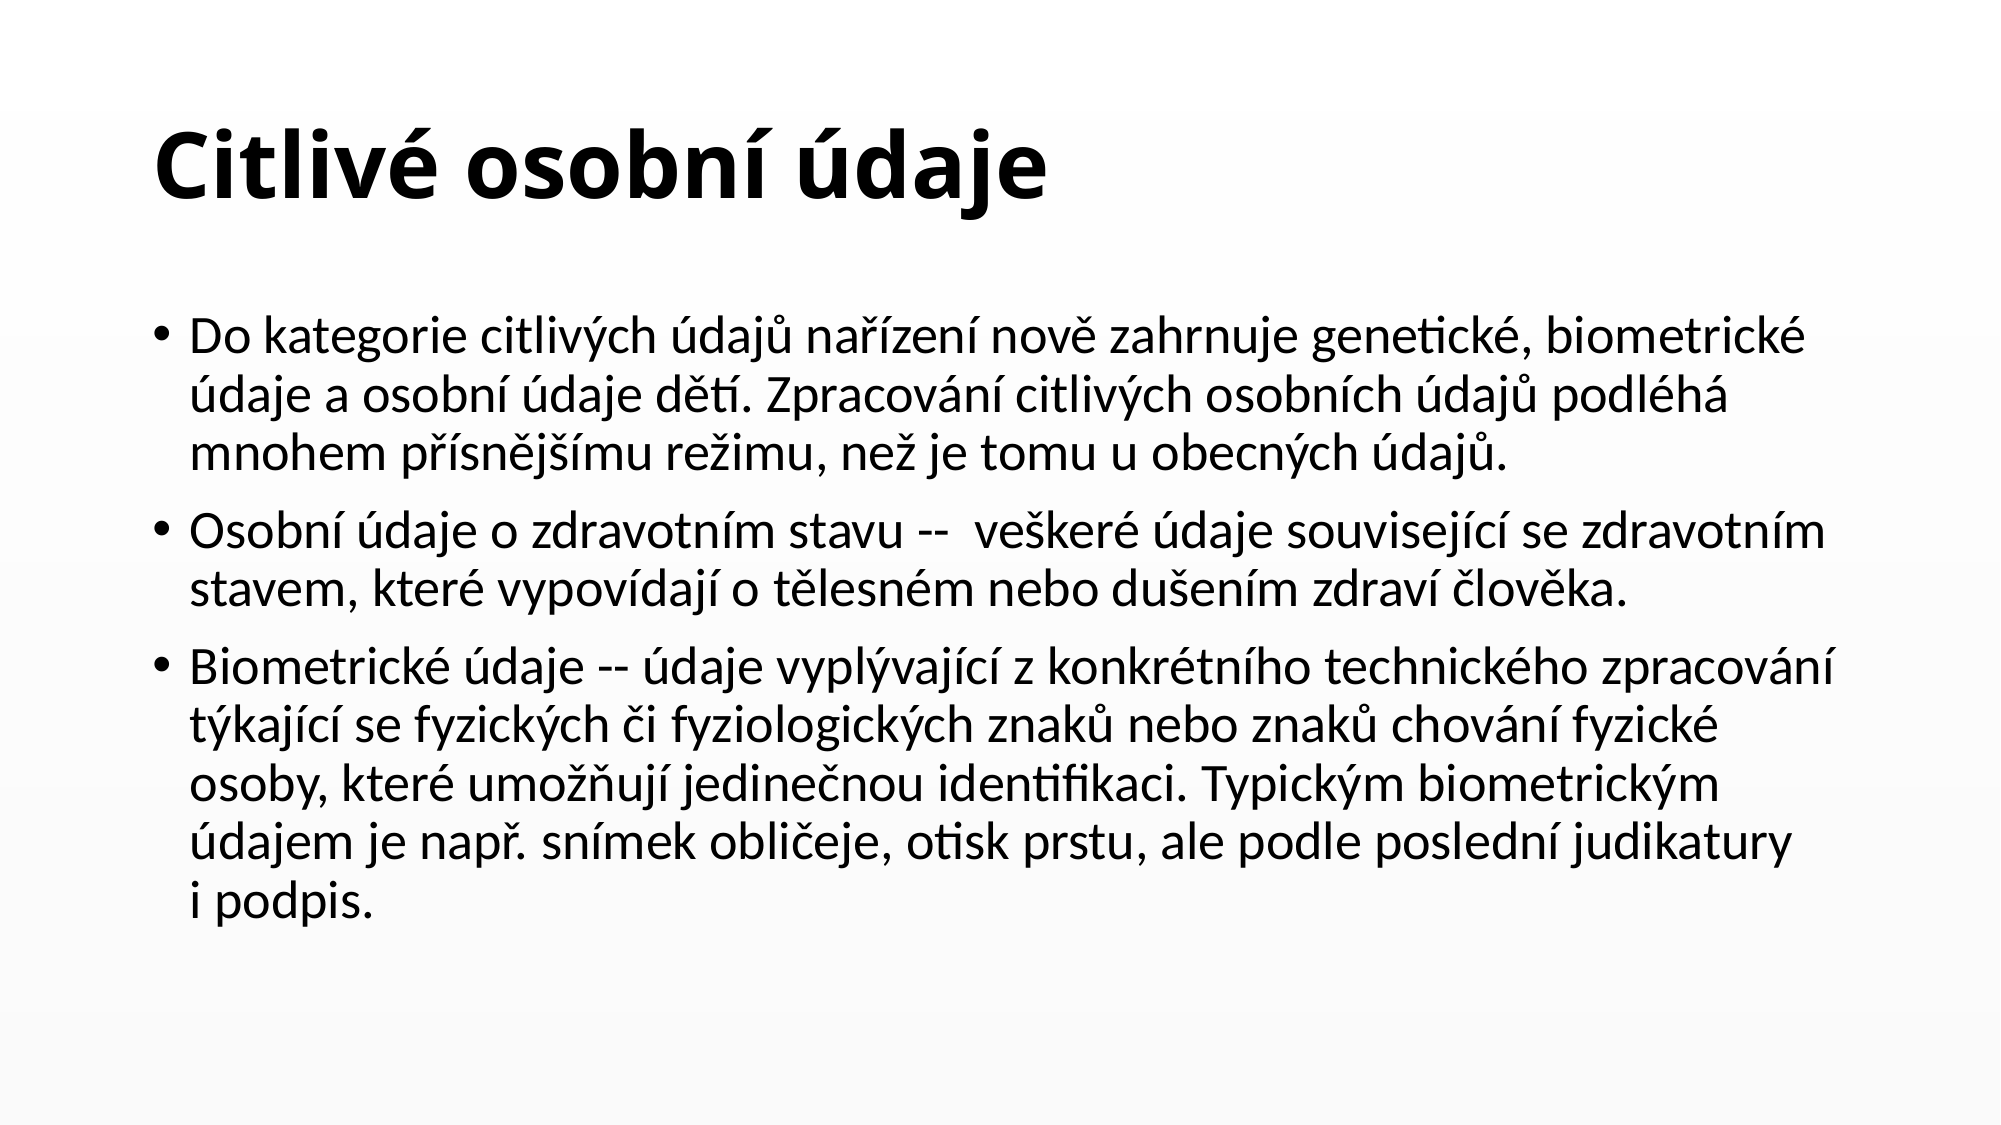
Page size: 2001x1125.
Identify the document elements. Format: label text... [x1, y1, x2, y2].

title Citlivé osobní údaje [137, 59, 1863, 278]
list Do kategorie citlivých údajů nařízení nově zahrnuje genetické, biometrické údaje a osobní údaje dětí. Zpracování citlivých osobních údajů podléhá mnohem přísnějšímu režimu, než je tomu u obecných údajů. Osobní údaje o zdravotním stavu -- veškeré údaje související se zdravotním stavem, které vypovídají o tělesném nebo dušením zdraví člověka. Biometrické údaje -- údaje vyplývající z konkrétního technického zpracování týkající se fyzických či fyziologických znaků nebo znaků chování fyzické osoby, které umožňují jedinečnou identifikaci. Typickým biometrickým údajem je např. snímek obličeje, otisk prstu, ale podle poslední judikatury i podpis. [137, 299, 1863, 1014]
